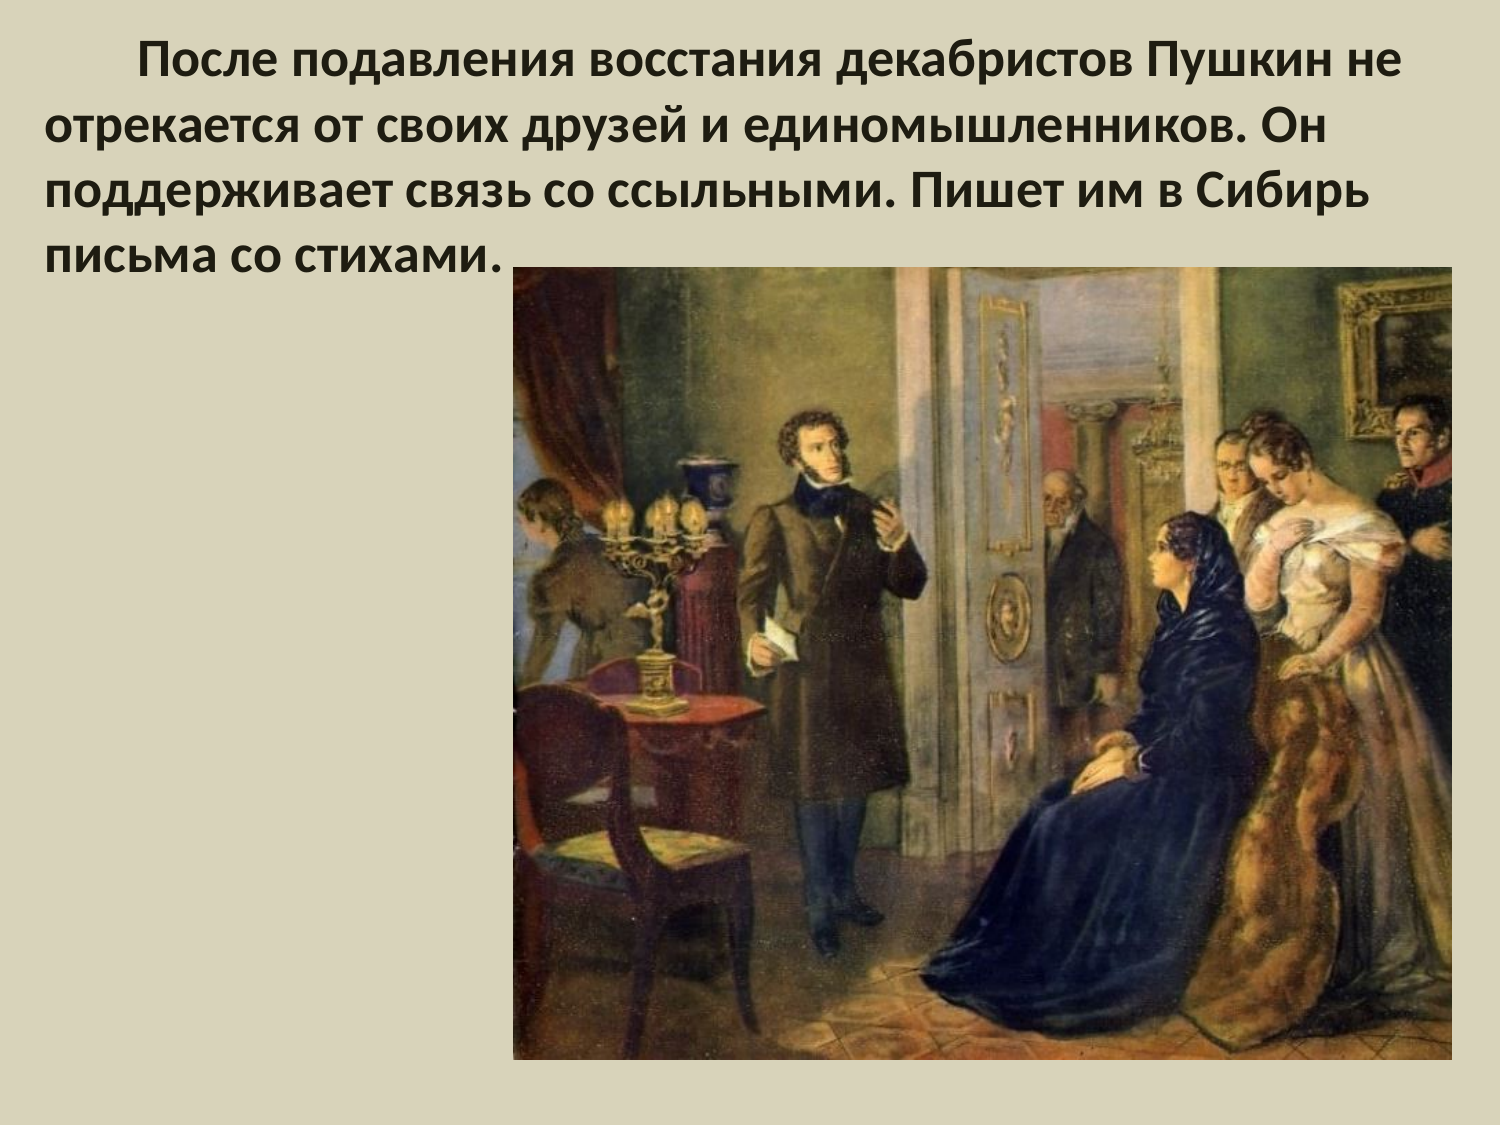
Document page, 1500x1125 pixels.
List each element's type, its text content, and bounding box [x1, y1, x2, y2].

list После подавления восстания декабристов Пушкин не отрекается от своих друзей и единомышленников. Он поддерживает связь со ссыльными. Пишет им в Сибирь письма со стихами. [29, 19, 1459, 291]
picture [513, 266, 1452, 1061]
